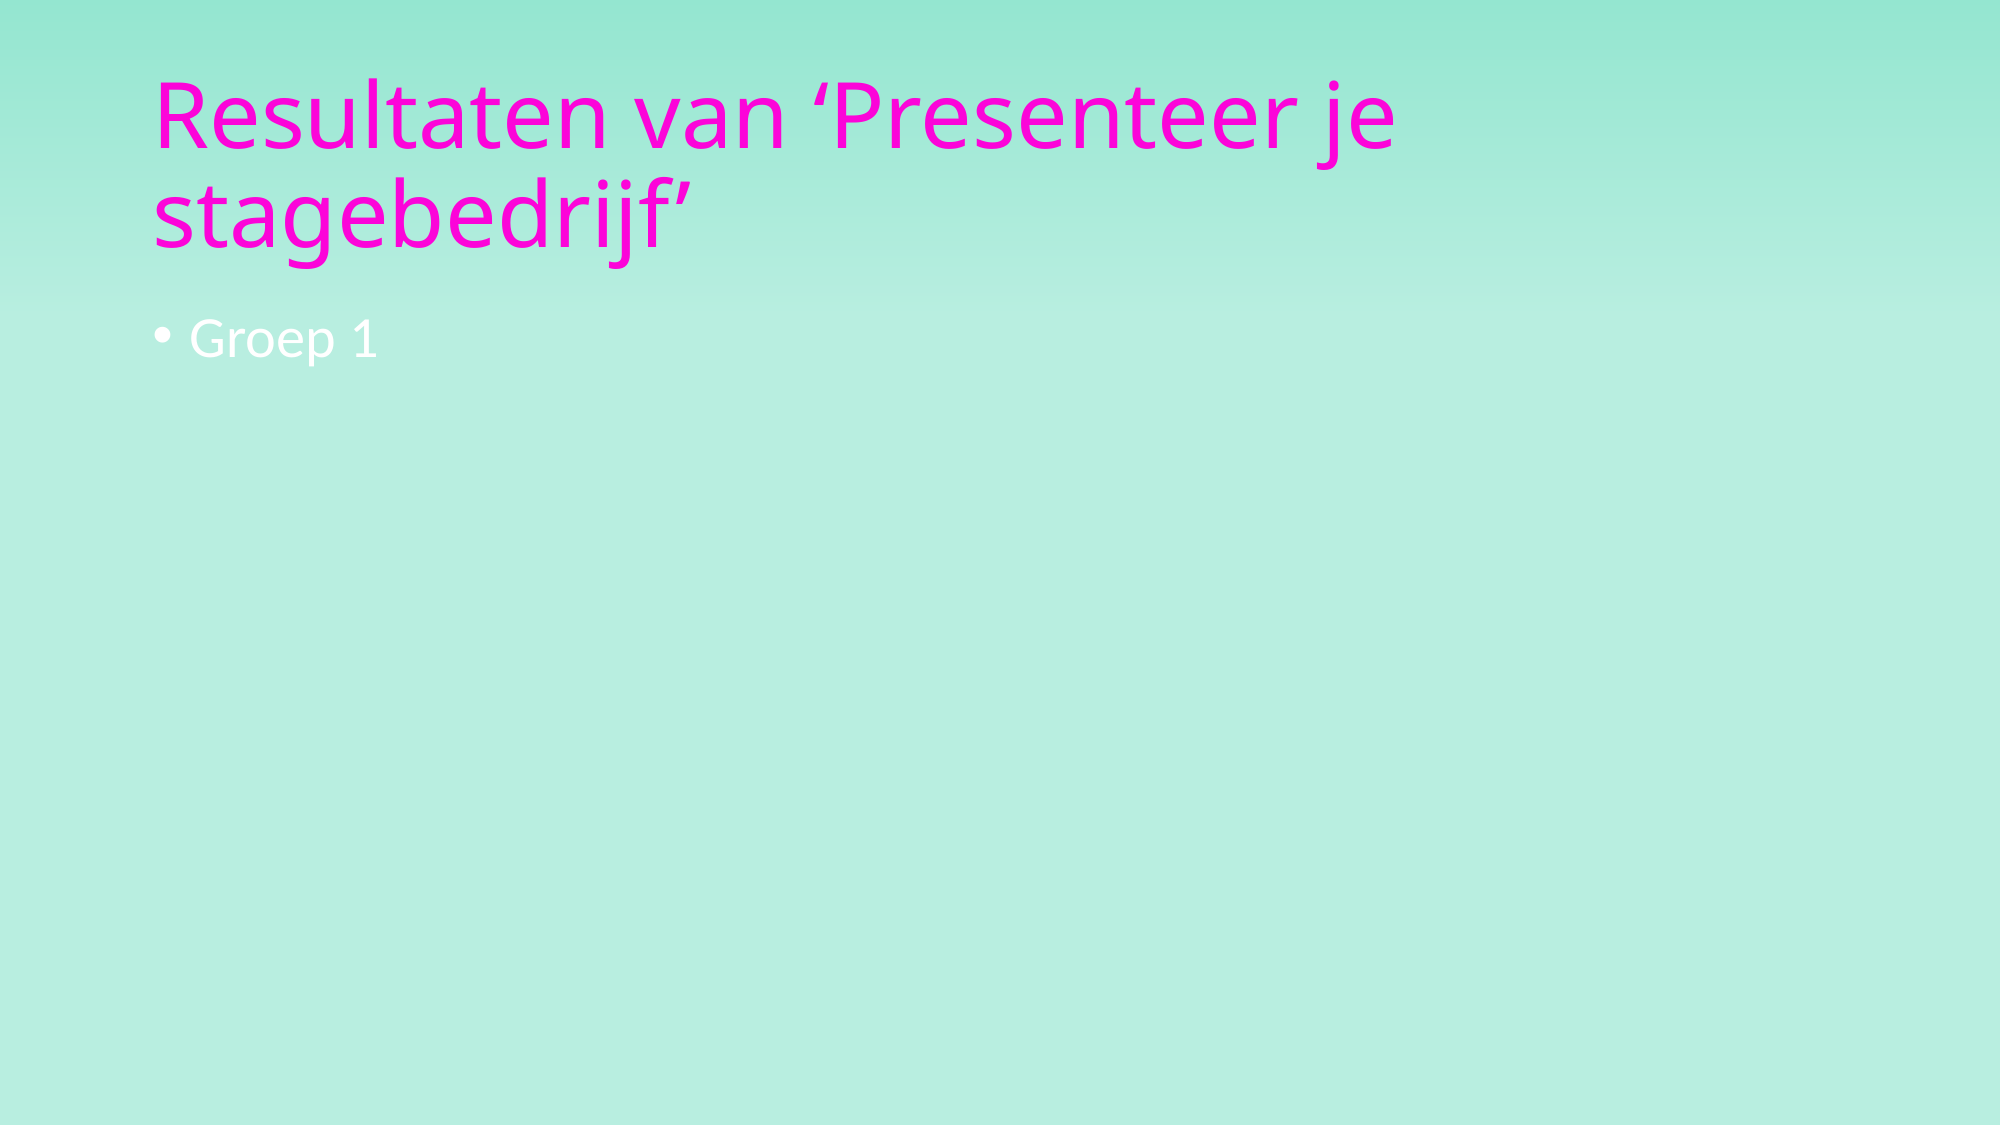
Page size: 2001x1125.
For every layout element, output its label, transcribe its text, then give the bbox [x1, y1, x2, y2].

title Resultaten van ‘Presenteer je stagebedrijf’ [137, 59, 1863, 278]
list Groep 1 [137, 299, 1863, 1014]
